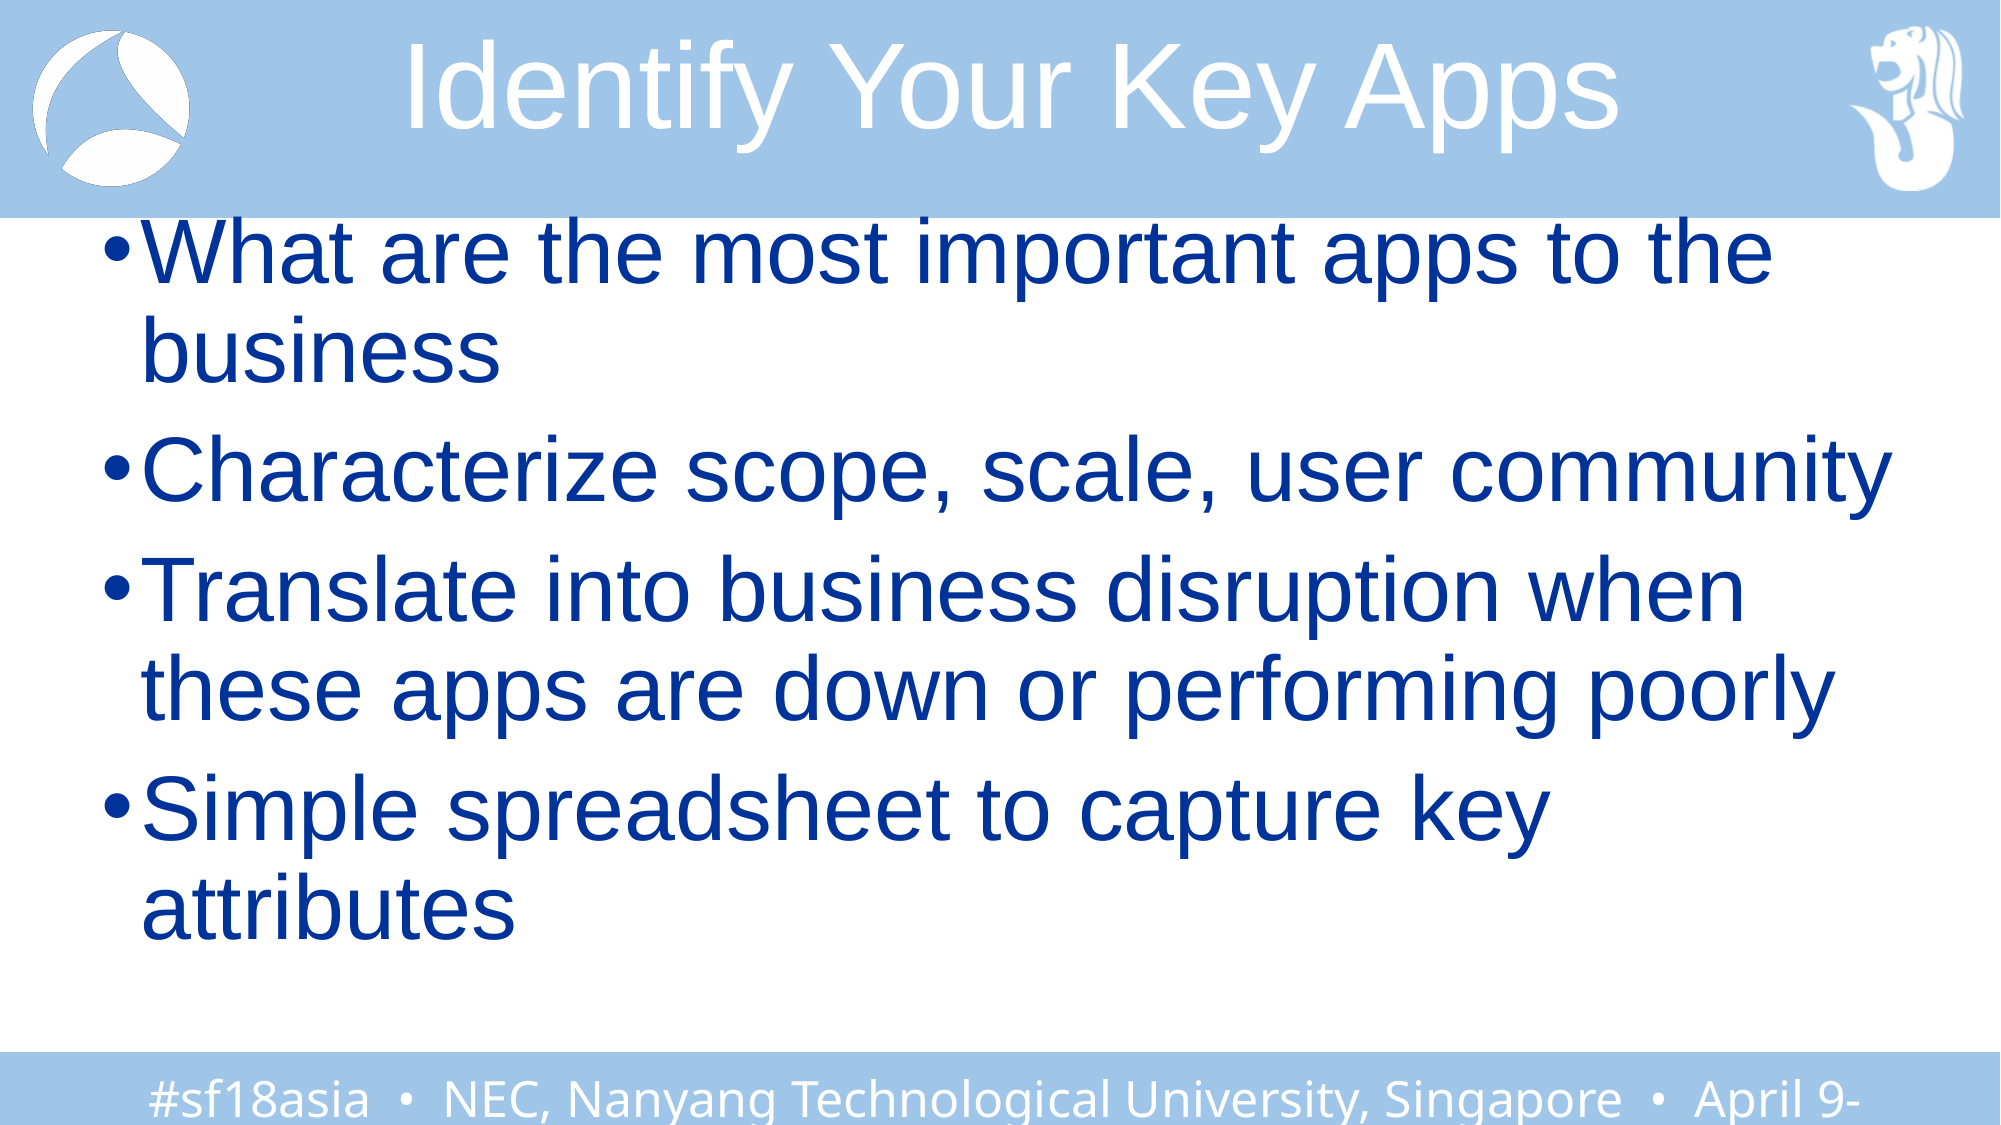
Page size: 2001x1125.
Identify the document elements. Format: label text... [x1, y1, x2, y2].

title Identify Your Key Apps [31, 24, 1994, 155]
picture [1849, 155, 1964, 191]
picture [32, 155, 190, 187]
list What are the most important apps to the business Characterize scope, scale, user community Translate into business disruption when these apps are down or performing poorly Simple spreadsheet to capture key attributes [86, 188, 1914, 1051]
